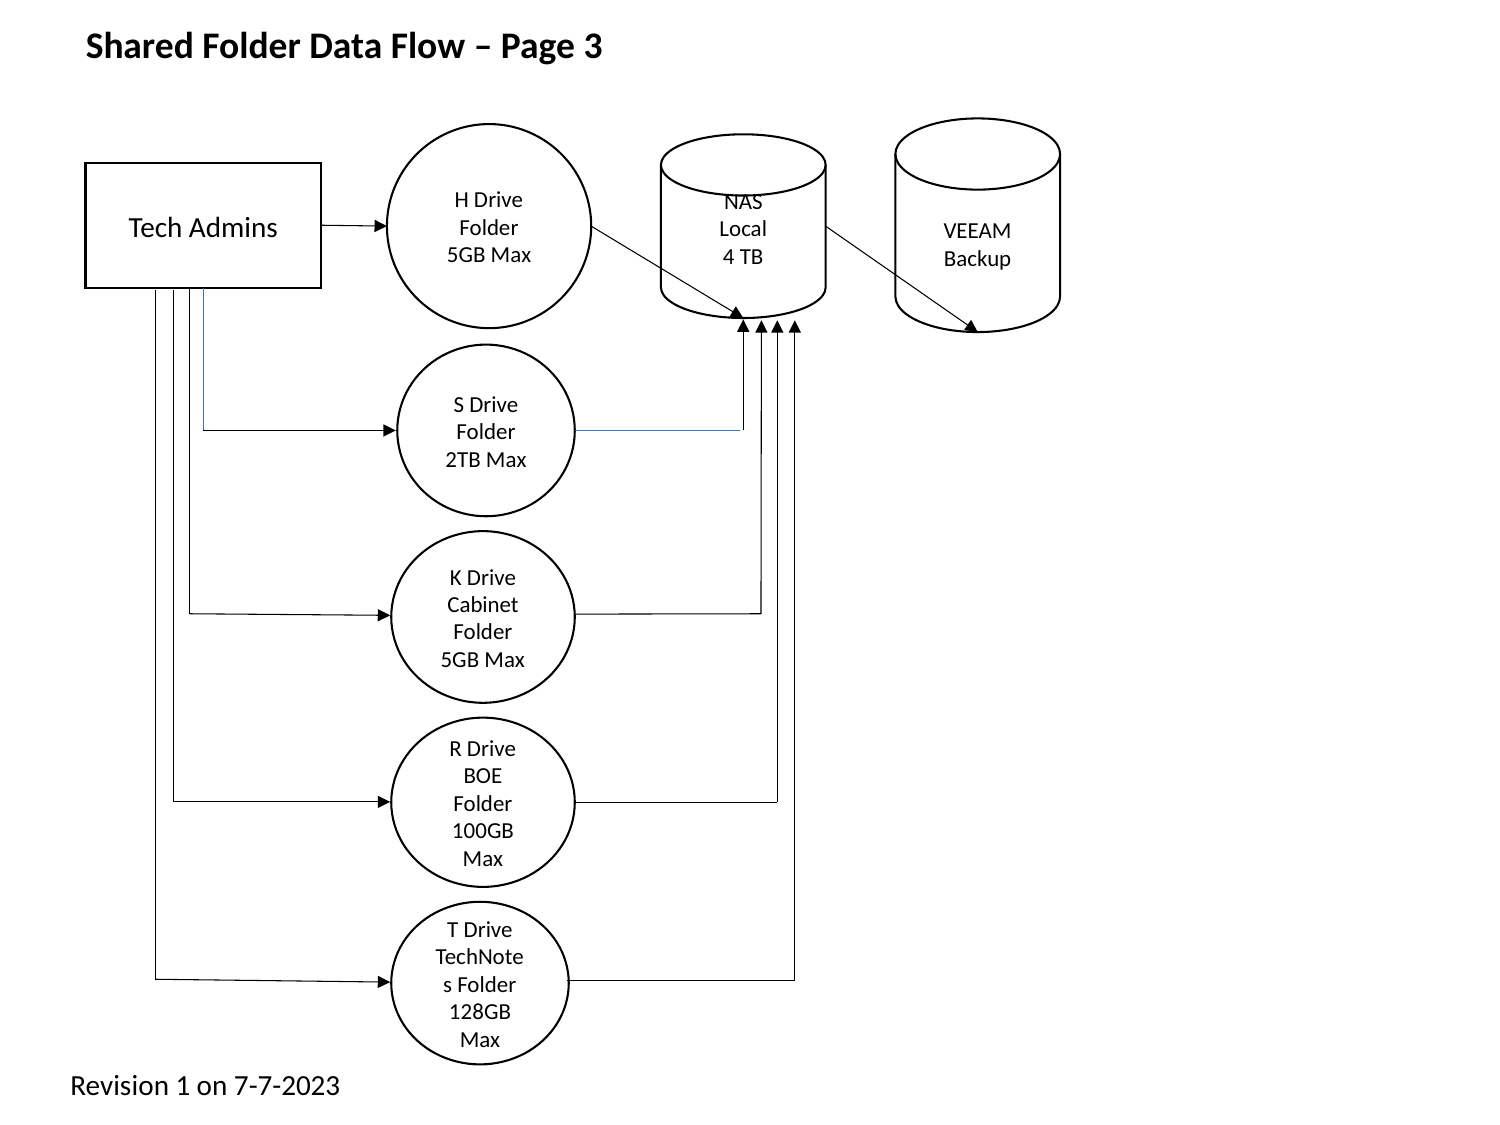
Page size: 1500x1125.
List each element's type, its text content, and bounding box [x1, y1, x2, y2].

text_box H Drive Folder 5GB Max [385, 123, 593, 330]
text_box T Drive TechNotes Folder 128GB Max [390, 900, 570, 1066]
text_box Shared Folder Data Flow – Page 3 [71, 13, 654, 74]
text_box Revision 1 on 7-7-2023 [55, 1059, 431, 1109]
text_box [155, 979, 391, 983]
text_box NAS Local 4 TB [659, 133, 827, 320]
text_box R Drive BOE Folder 100GB Max [390, 716, 576, 888]
text_box S Drive Folder 2TB Max [396, 343, 576, 518]
text_box VEEAM Backup [894, 117, 1062, 334]
text_box K Drive Cabinet Folder 5GB Max [390, 530, 576, 704]
text_box Tech Admins [84, 162, 322, 289]
